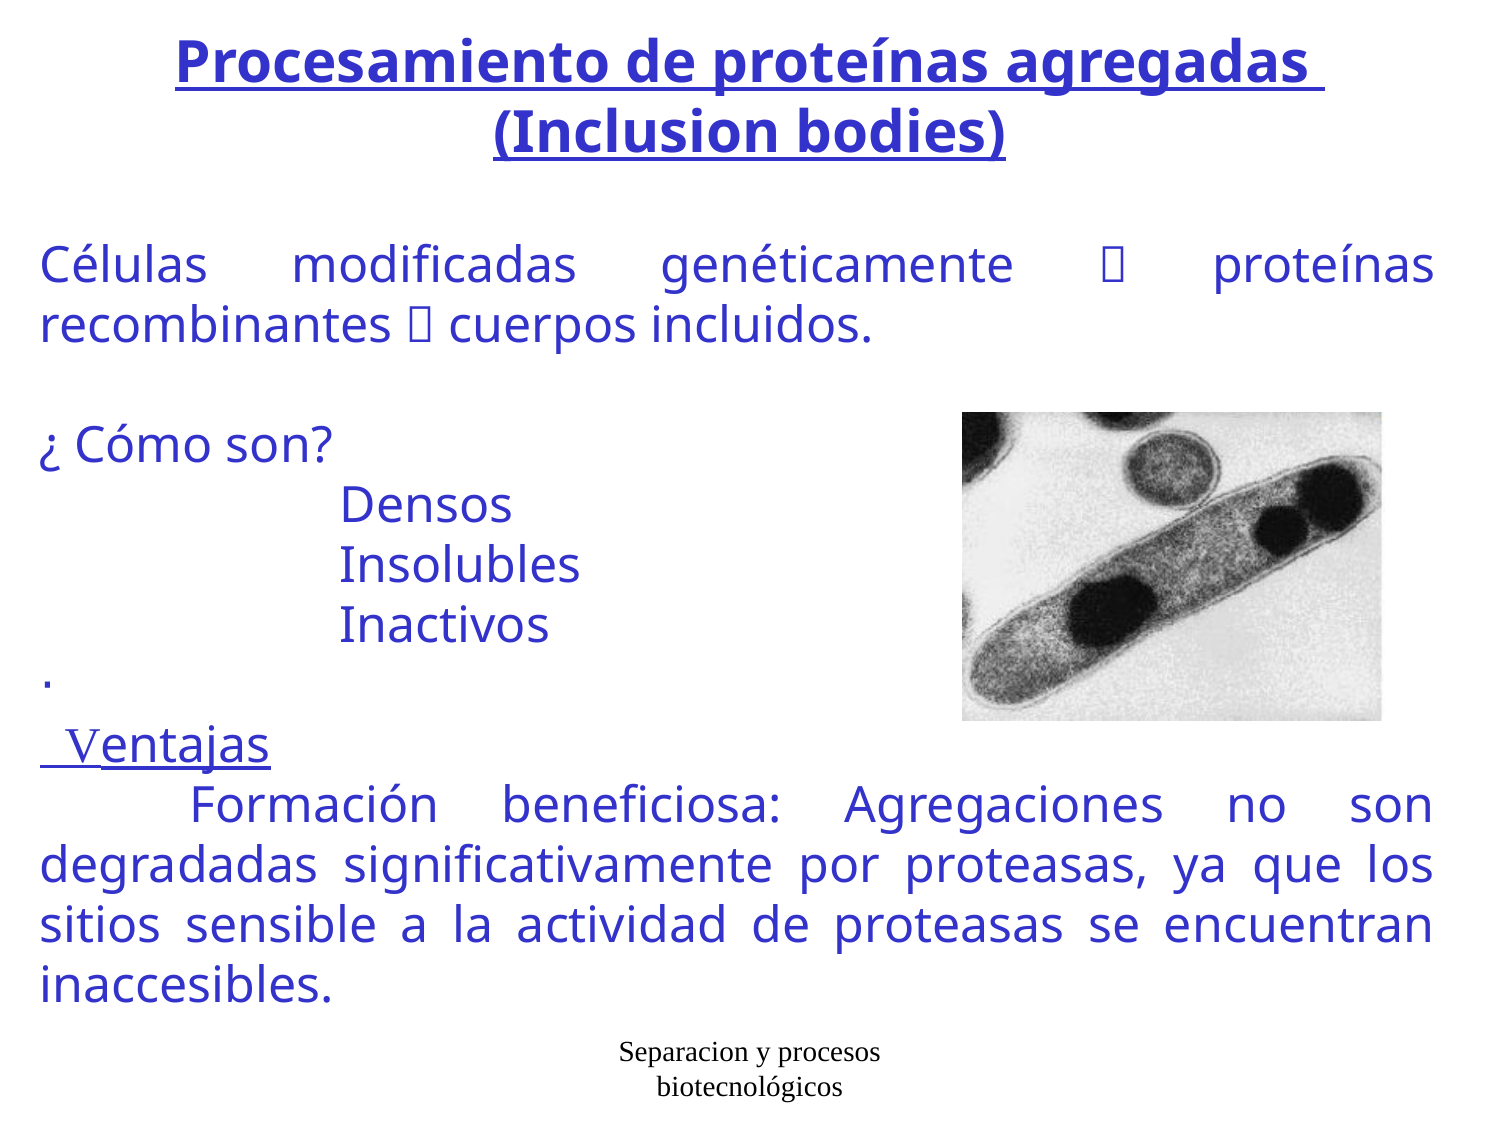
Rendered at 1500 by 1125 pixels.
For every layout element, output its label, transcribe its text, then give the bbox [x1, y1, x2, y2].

text_box Células modificadas genéticamente  proteínas recombinantes  cuerpos incluidos. ¿ Cómo son? Densos Insolubles Inactivos · Ventajas Formación beneficiosa: Agregaciones no son degradadas significativamente por proteasas, ya que los sitios sensible a la actividad de proteasas se encuentran inaccesibles. [24, 224, 1450, 1080]
footer Separacion y procesos biotecnológicos [512, 1024, 988, 1101]
title Procesamiento de proteínas agregadas (Inclusion bodies) [112, 0, 1388, 188]
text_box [962, 412, 1385, 721]
